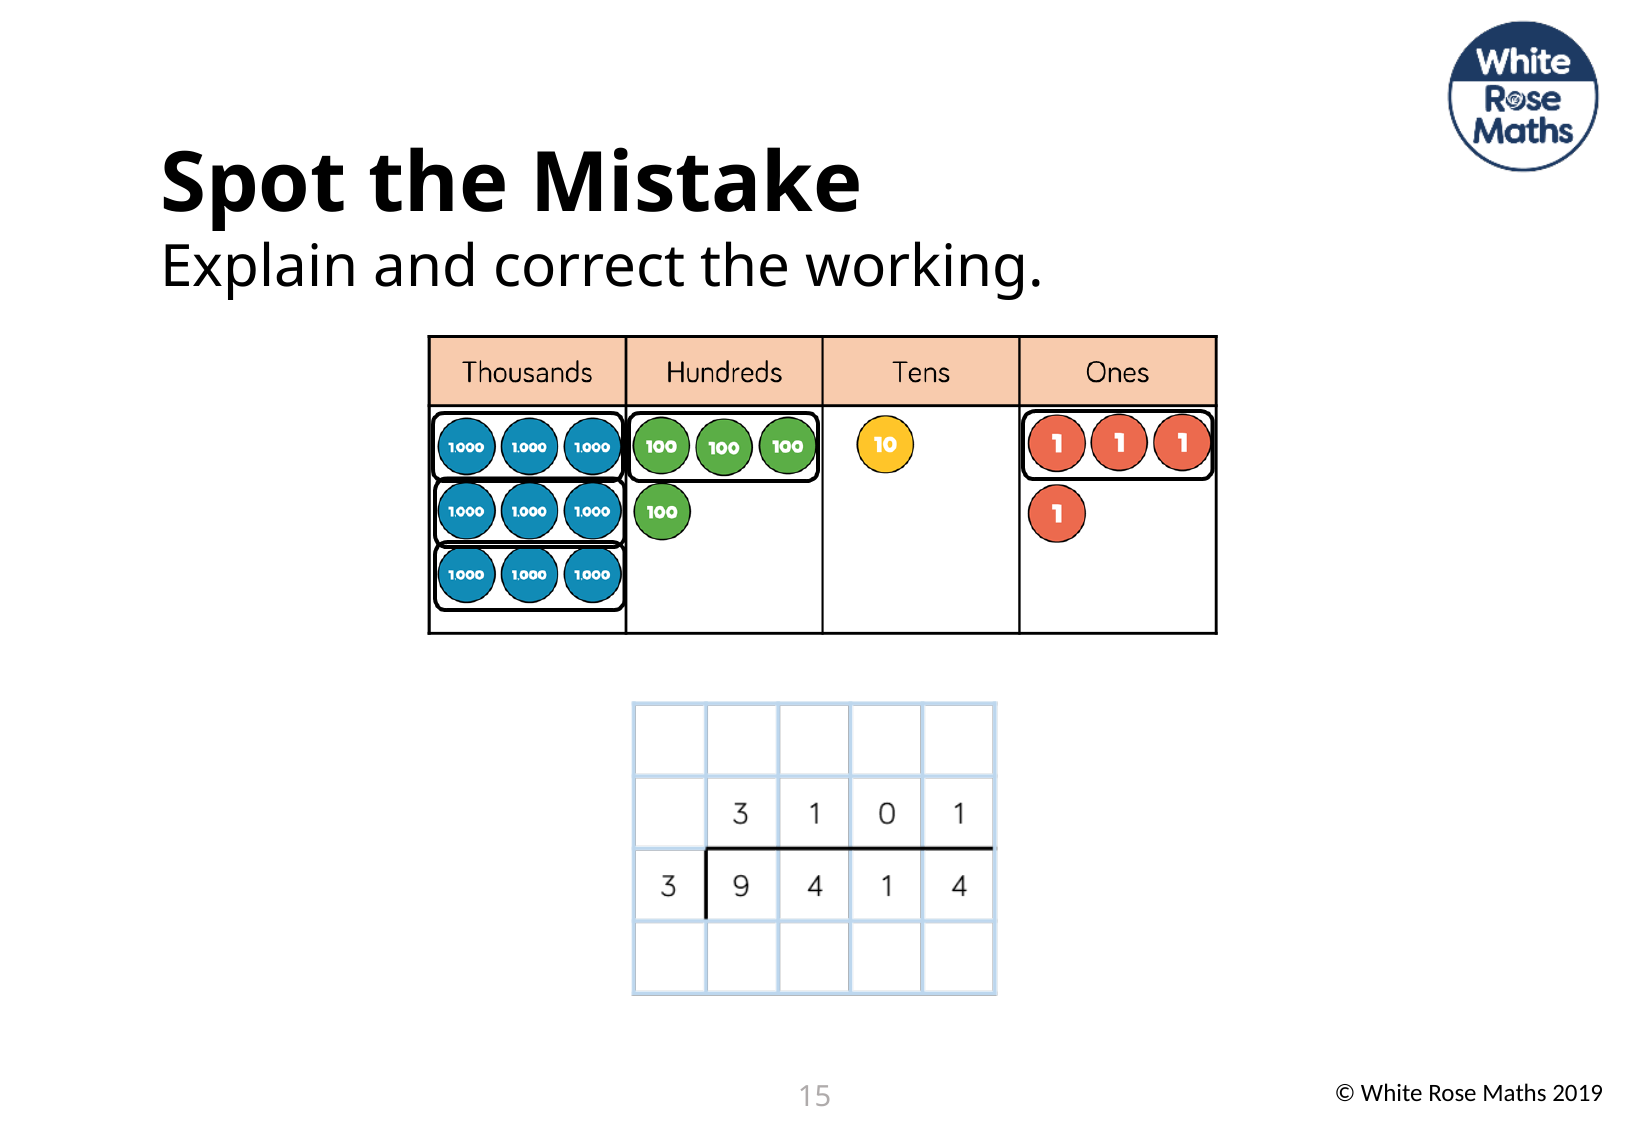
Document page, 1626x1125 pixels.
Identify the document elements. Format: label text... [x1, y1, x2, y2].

picture [631, 701, 999, 998]
picture [427, 334, 1219, 636]
slide_number 15 [776, 1069, 854, 1125]
text_box Spot the Mistake Explain and correct the working. [145, 120, 1468, 306]
picture [1444, 17, 1602, 175]
